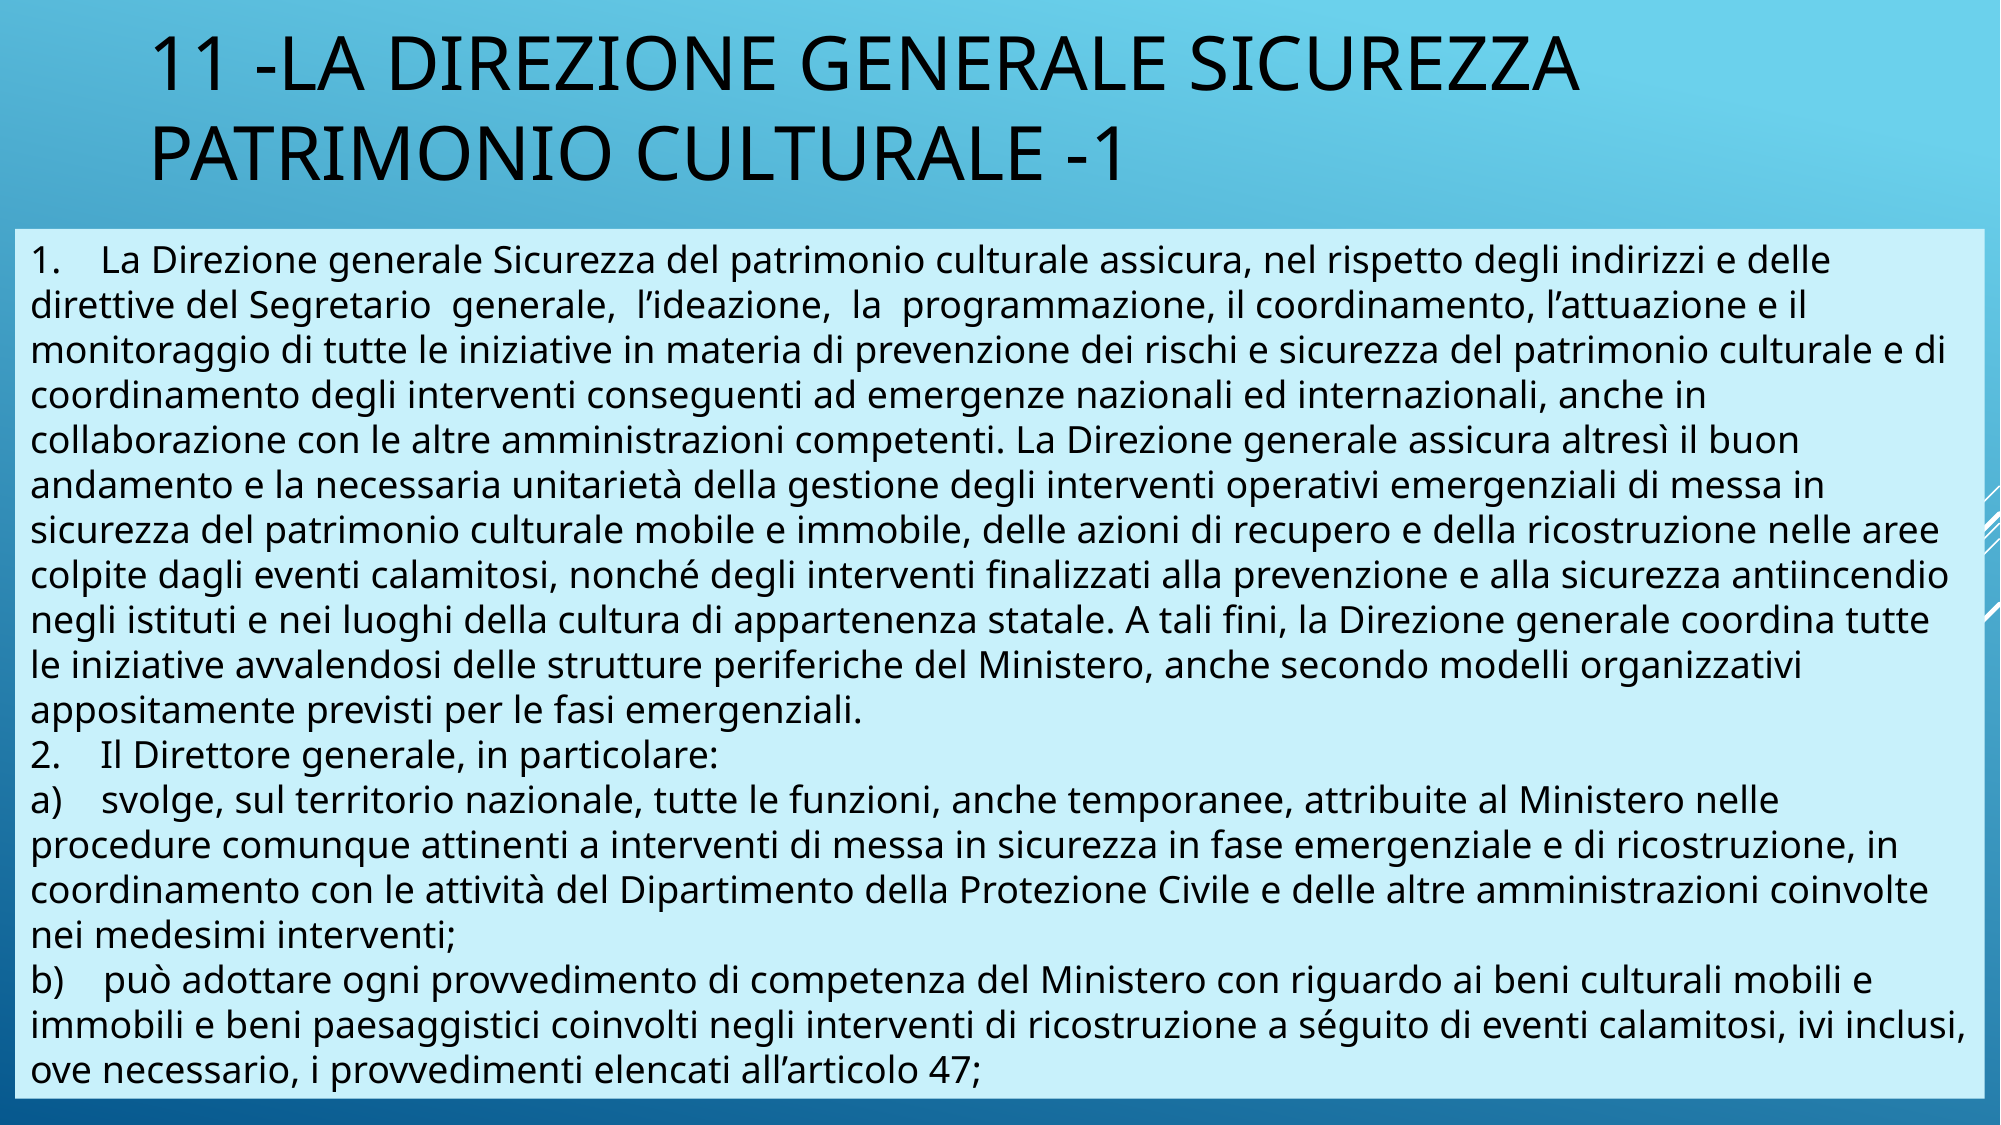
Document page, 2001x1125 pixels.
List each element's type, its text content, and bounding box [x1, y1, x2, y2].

title 11 -LA DIREZIONE GENERALE sicurezza patrimonio culturale -1 [133, 0, 1833, 228]
text_box 1. La Direzione generale Sicurezza del patrimonio culturale assicura, nel rispetto degli indirizzi e delle direttive del Segretario generale, l’ideazione, la programmazione, il coordinamento, l’attuazione e il monitoraggio di tutte le iniziative in materia di prevenzione dei rischi e sicurezza del patrimonio culturale e di coordinamento degli interventi conseguenti ad emergenze nazionali ed internazionali, anche in collaborazione con le altre amministrazioni competenti. La Direzione generale assicura altresì il buon andamento e la necessaria unitarietà della gestione degli interventi operativi emergenziali di messa in sicurezza del patrimonio culturale mobile e immobile, delle azioni di recupero e della ricostruzione nelle aree colpite dagli eventi calamitosi, nonché degli interventi finalizzati alla prevenzione e alla sicurezza antiincendio negli istituti e nei luoghi della cultura di appartenenza statale. A tali fini, la Direzione generale coordina tutte le iniziative avvalendosi delle strutture periferiche del Ministero, anche secondo modelli organizzativi appositamente previsti per le fasi emergenziali. 2. Il Direttore generale, in particolare: a) svolge, sul territorio nazionale, tutte le funzioni, anche temporanee, attribuite al Ministero nelle procedure comunque attinenti a interventi di messa in sicurezza in fase emergenziale e di ricostruzione, in coordinamento con le attività del Dipartimento della Protezione Civile e delle altre amministrazioni coinvolte nei medesimi interventi; b) può adottare ogni provvedimento di competenza del Ministero con riguardo ai beni culturali mobili e immobili e beni paesaggistici coinvolti negli interventi di ricostruzione a séguito di eventi calamitosi, ivi inclusi, ove necessario, i provvedimenti elencati all’articolo 47; [15, 228, 1985, 1099]
